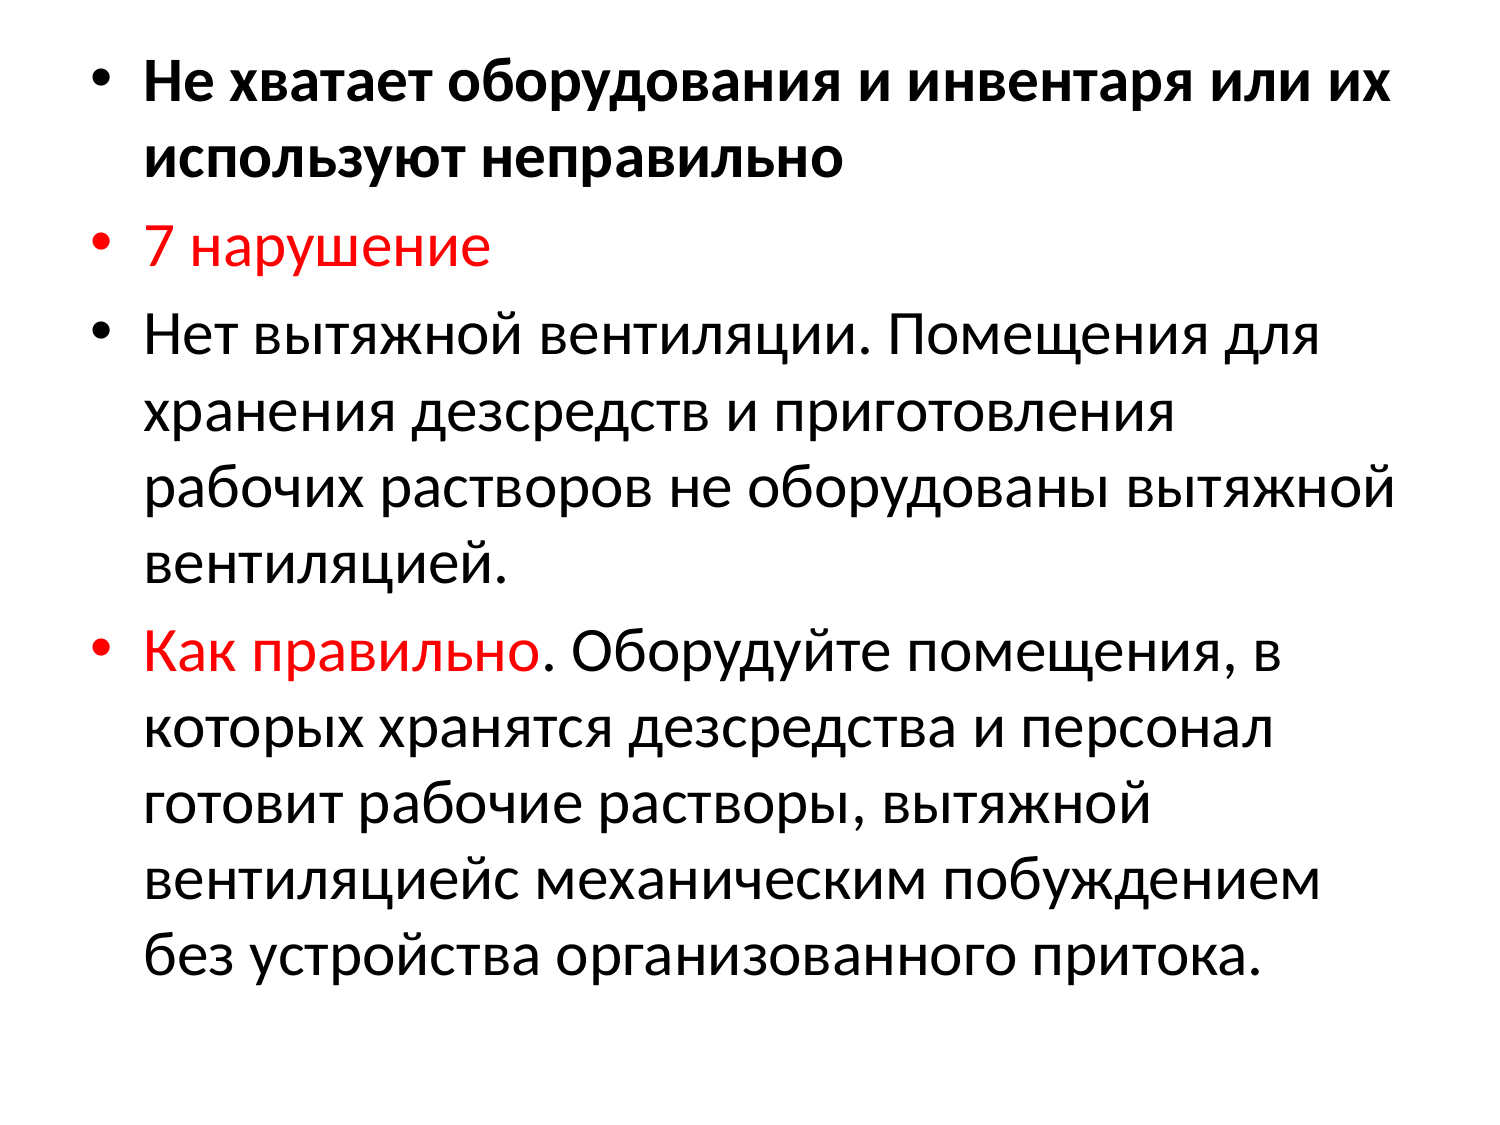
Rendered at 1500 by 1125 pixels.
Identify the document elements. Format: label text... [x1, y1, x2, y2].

list Не хватает оборудования и инвентаря или их используют неправильно 7 нарушение Нет вытяжной вентиляции. Помещения для хранения дезсредств и приготовления рабочих растворов не оборудованы вытяжной вентиляцией. Как правильно. Оборудуйте помещения, в которых хранятся дезсредства и персонал готовит рабочие растворы, вытяжной вентиляциейс механическим побуждением без устройства организованного притока. [75, 30, 1425, 1005]
